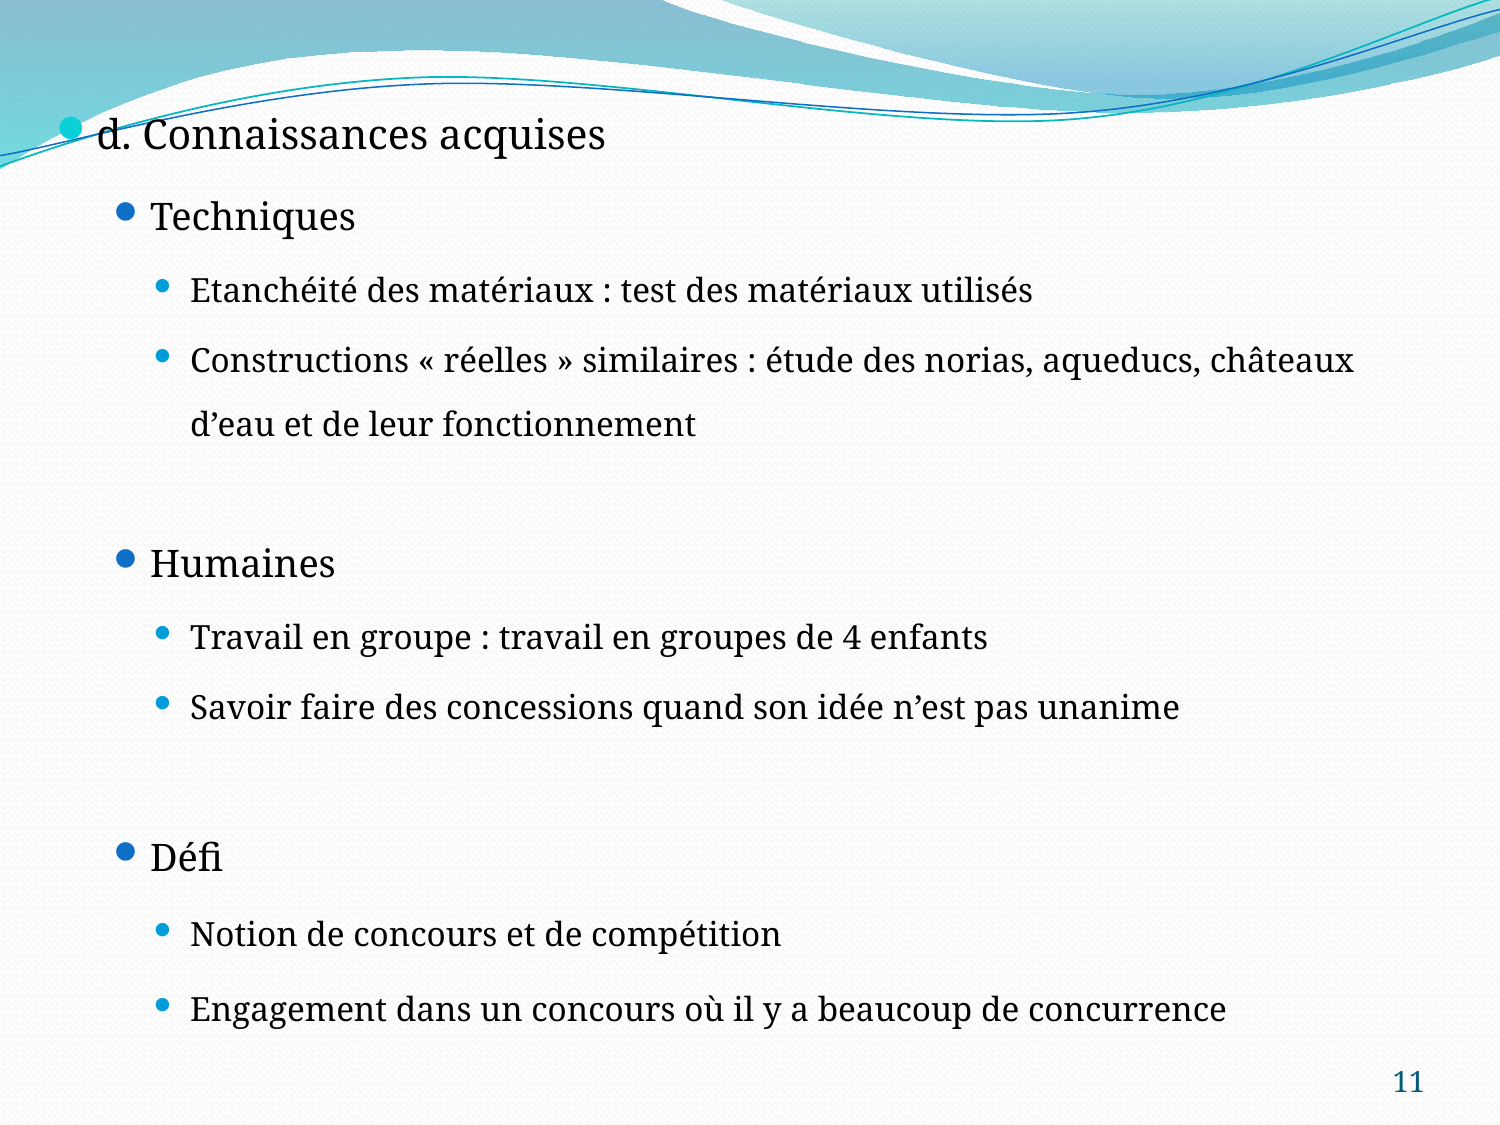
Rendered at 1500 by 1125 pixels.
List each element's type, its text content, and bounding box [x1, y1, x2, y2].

text_box [53, 54, 1437, 1071]
list d. Connaissances acquises Techniques Etanchéité des matériaux : test des matériaux utilisés Constructions « réelles » similaires : étude des norias, aqueducs, châteaux d’eau et de leur fonctionnement Humaines Travail en groupe : travail en groupes de 4 enfants Savoir faire des concessions quand son idée n’est pas unanime Défi Notion de concours et de compétition Engagement dans un concours où il y a beaucoup de concurrence [40, 66, 1426, 1038]
slide_number 11 [1299, 1071, 1425, 1103]
